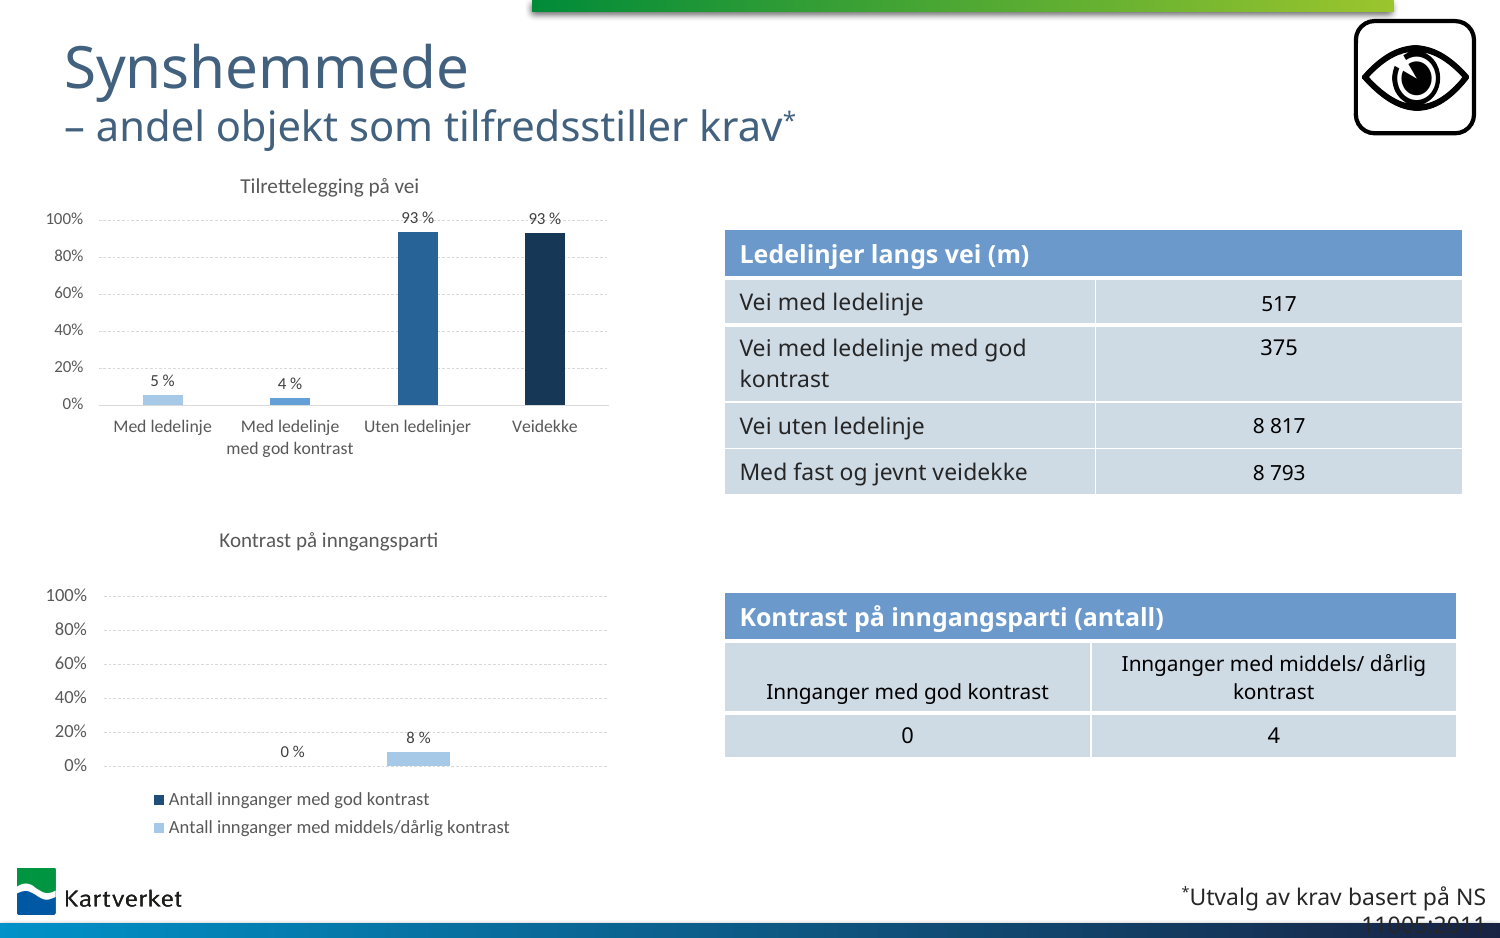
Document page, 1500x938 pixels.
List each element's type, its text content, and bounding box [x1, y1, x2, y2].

table_cell 8 817 [1096, 403, 1462, 448]
table_header Kontrast på inngangsparti (antall) [725, 593, 1456, 639]
table_cell 8 793 [1096, 449, 1462, 494]
table_cell Vei uten ledelinje [725, 403, 1095, 448]
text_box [1355, 20, 1475, 134]
table_cell Vei med ledelinje med god kontrast [725, 327, 1095, 401]
table_cell Innganger med god kontrast [725, 643, 1090, 711]
table_header Ledelinjer langs vei (m) [725, 230, 1462, 276]
table_cell 4 [1092, 715, 1456, 757]
picture [41, 166, 619, 492]
table_cell 0 [725, 715, 1090, 757]
text_box Synshemmede – andel objekt som tilfredsstiller krav* [49, 24, 1431, 158]
table_cell Innganger med middels/ dårlig kontrast [1092, 643, 1456, 711]
text_box *Utvalg av krav basert på NS 11005:2011 [1068, 873, 1500, 938]
table_cell Med fast og jevnt veidekke [725, 449, 1095, 494]
picture [41, 520, 617, 846]
table_cell Vei med ledelinje [725, 280, 1095, 323]
table_cell 517 [1096, 280, 1462, 323]
table_cell 375 [1096, 327, 1462, 401]
